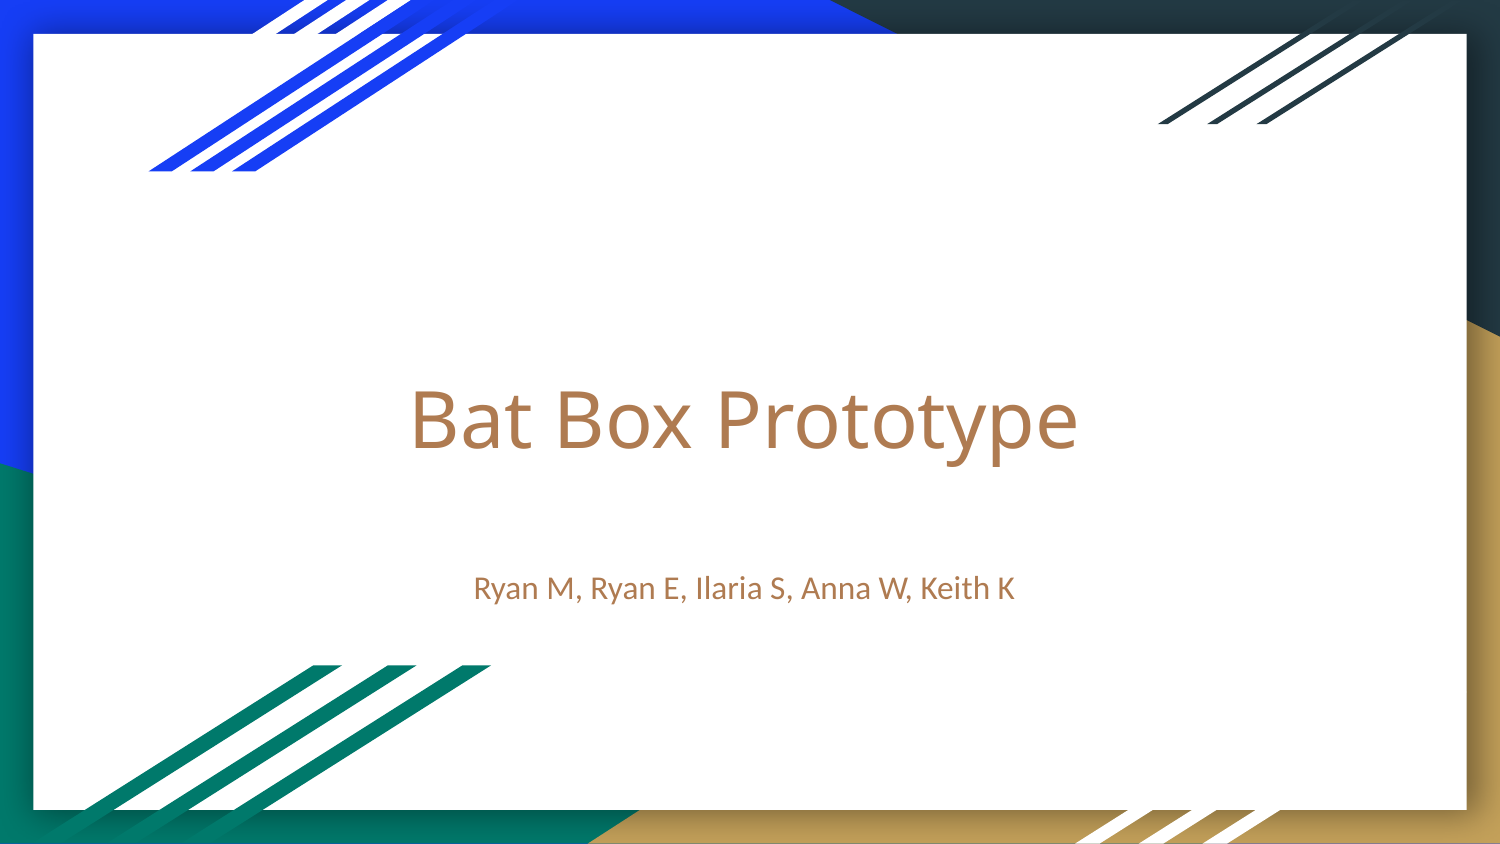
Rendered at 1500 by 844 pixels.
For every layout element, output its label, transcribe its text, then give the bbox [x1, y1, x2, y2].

subtitle Ryan M, Ryan E, Ilaria S, Anna W, Keith K [304, 559, 1185, 646]
title Bat Box Prototype [304, 298, 1185, 537]
